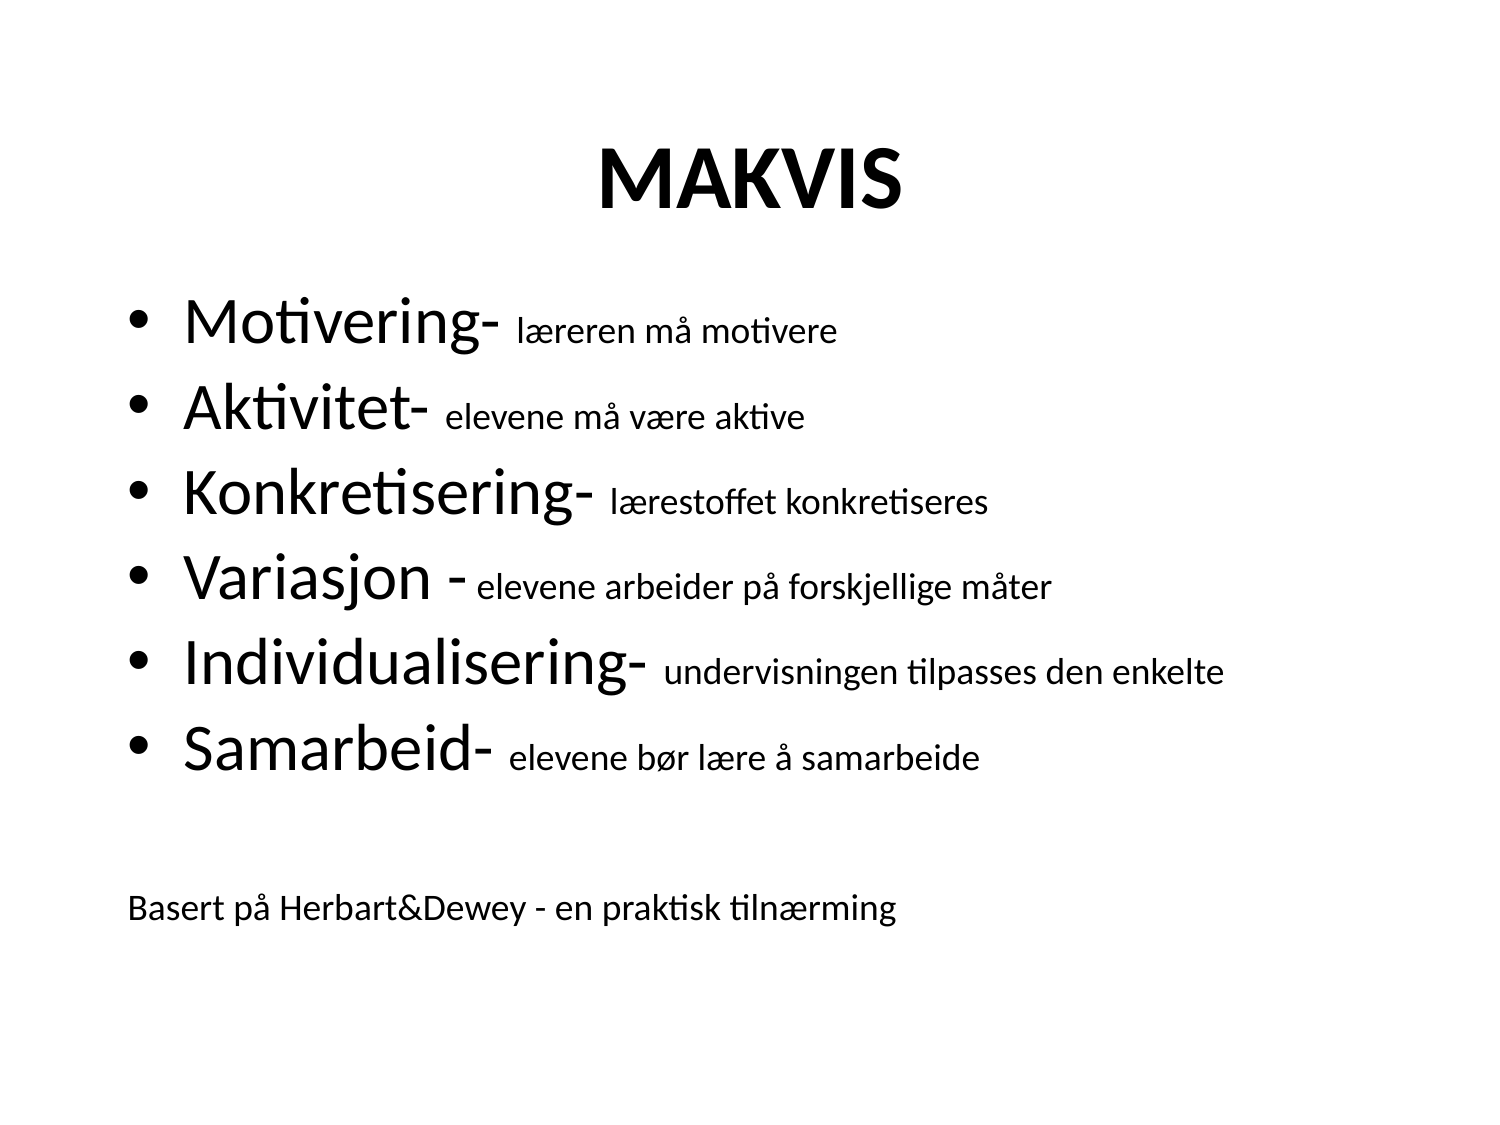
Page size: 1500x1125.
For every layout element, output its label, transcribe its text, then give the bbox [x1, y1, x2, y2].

list Motivering- læreren må motivere Aktivitet- elevene må være aktive Konkretisering- lærestoffet konkretiseres Variasjon - elevene arbeider på forskjellige måter Individualisering- undervisningen tilpasses den enkelte Samarbeid- elevene bør lære å samarbeide Basert på Herbart&Dewey - en praktisk tilnærming [112, 278, 1388, 1000]
title MAKVIS [112, 99, 1388, 244]
